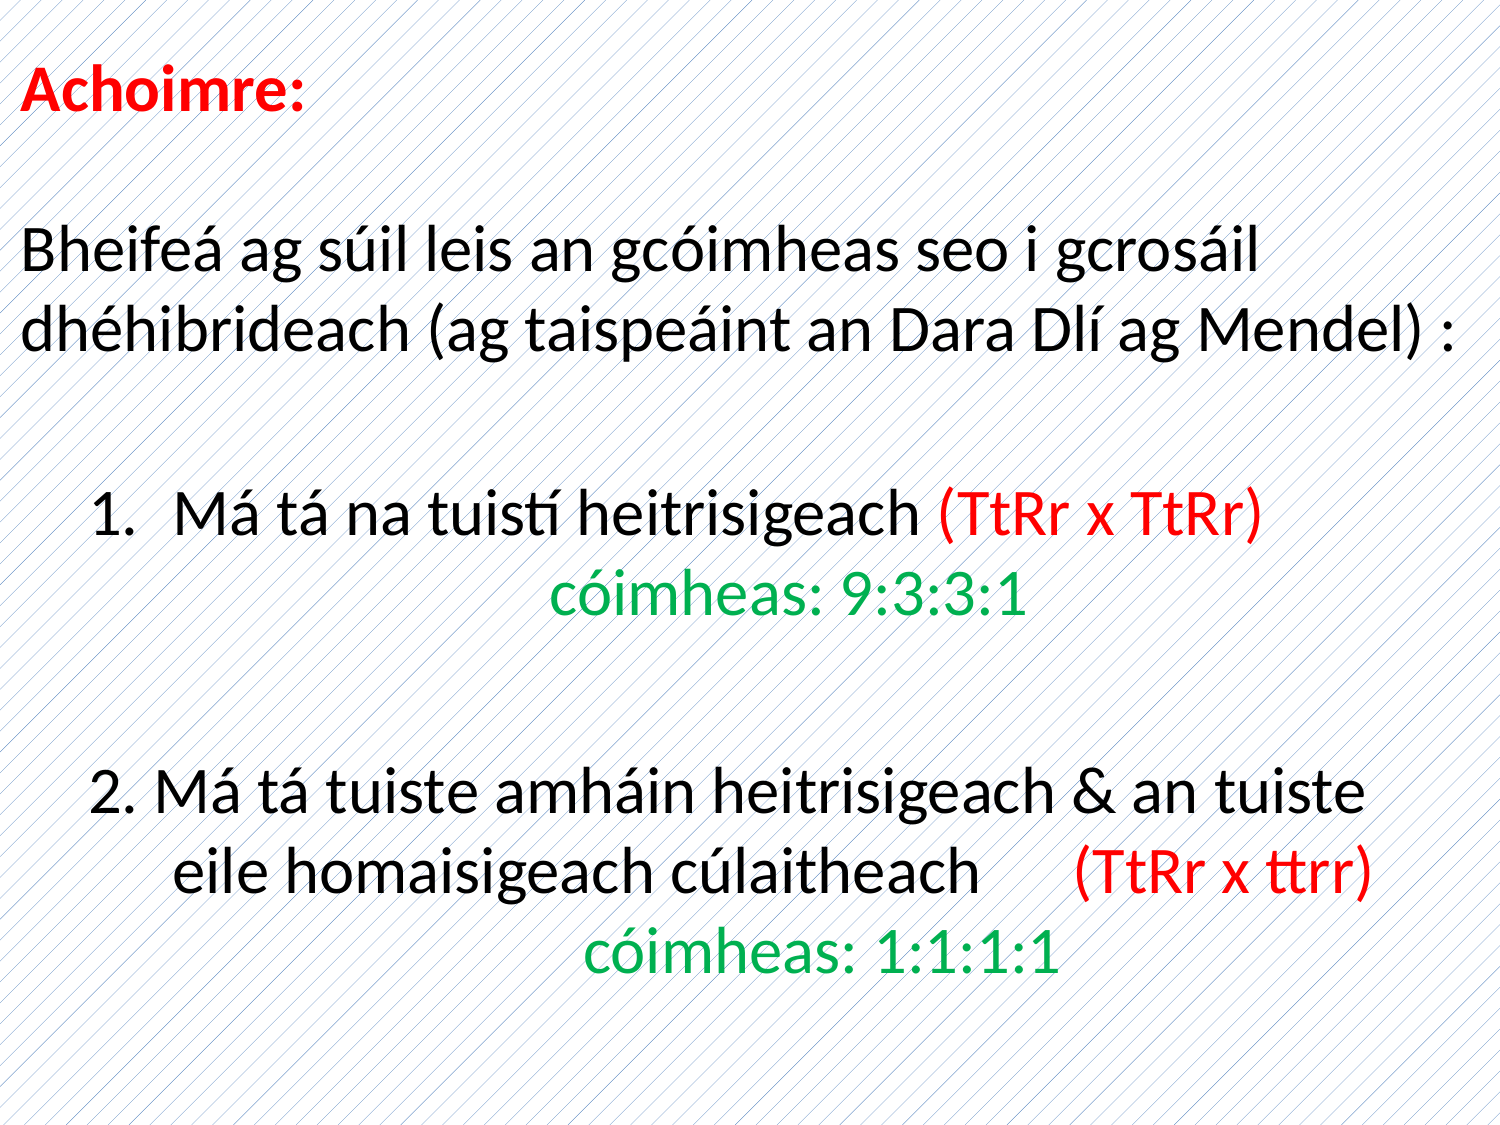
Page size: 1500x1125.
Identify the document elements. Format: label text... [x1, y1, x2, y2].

text_box Má tá na tuistí heitrisigeach (TtRr x TtRr) cóimheas: 9:3:3:1 [73, 461, 1421, 682]
text_box Achoimre: Bheifeá ag súil leis an gcóimheas seo i gcrosáil dhéhibrideach (ag taispeáint an Dara Dlí ag Mendel) : [6, 37, 1488, 532]
text_box 2. Má tá tuiste amháin heitrisigeach & an tuiste eile homaisigeach cúlaitheach (TtRr x ttrr) cóimheas: 1:1:1:1 [73, 739, 1488, 1040]
